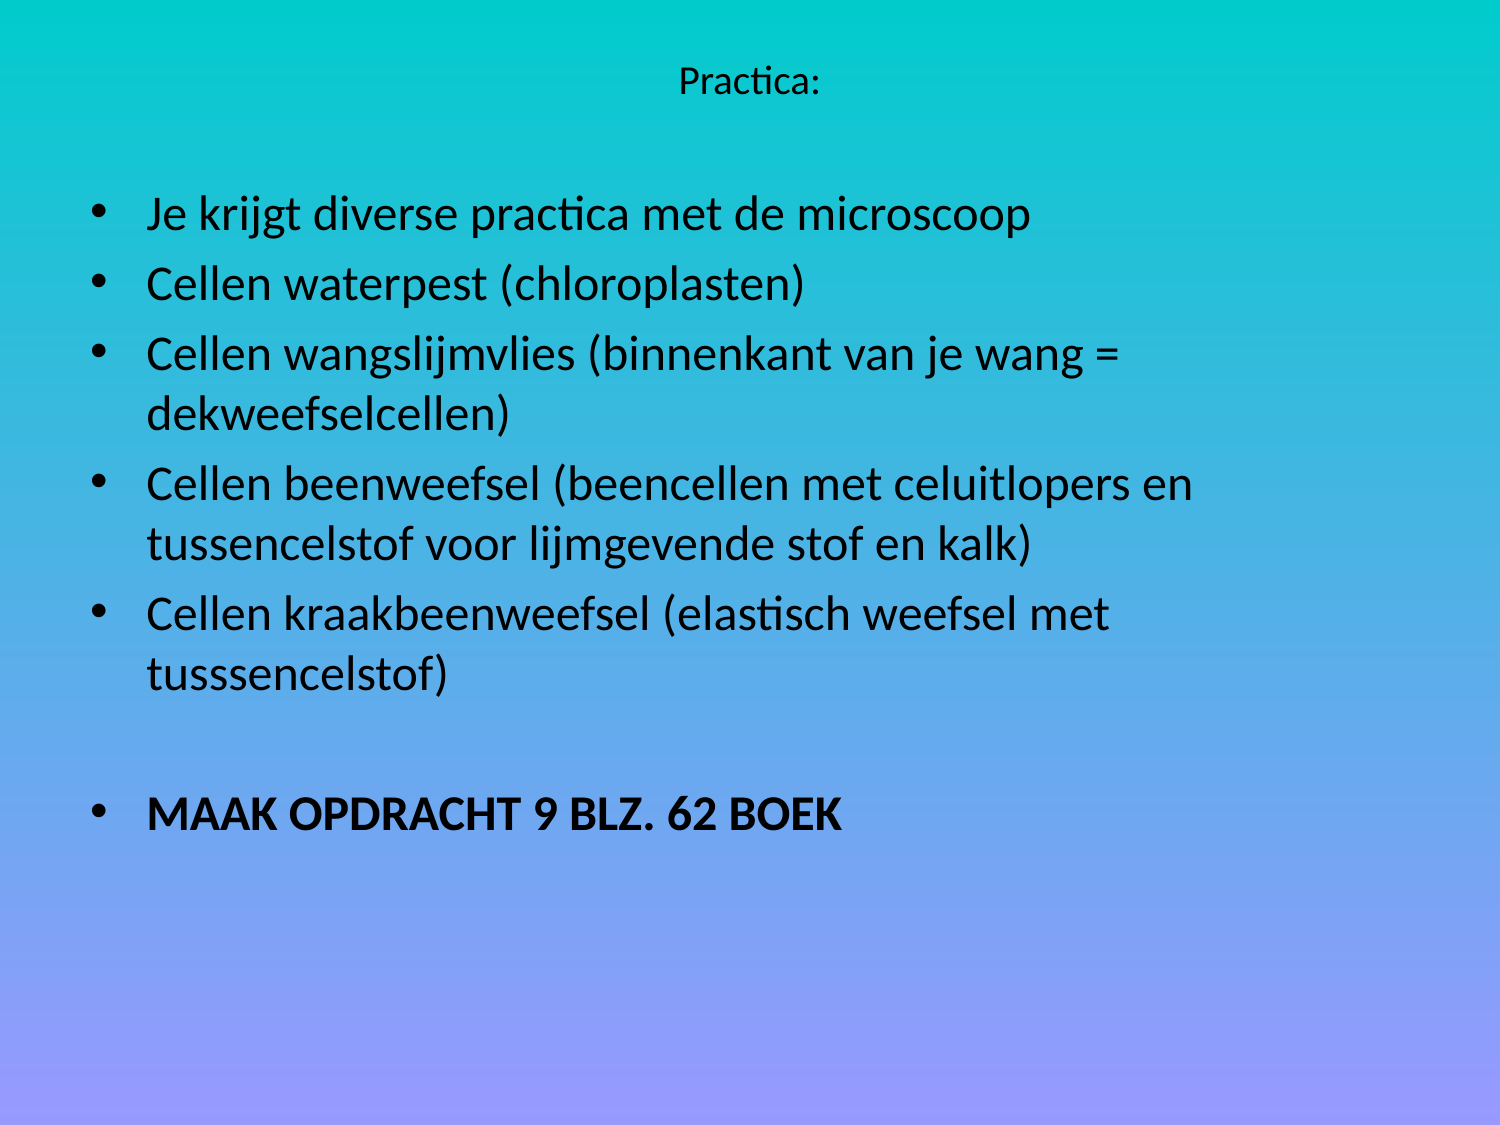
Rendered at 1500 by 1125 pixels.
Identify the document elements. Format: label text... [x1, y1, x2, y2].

title Practica: [75, 45, 1425, 161]
list Je krijgt diverse practica met de microscoop Cellen waterpest (chloroplasten) Cellen wangslijmvlies (binnenkant van je wang = dekweefselcellen) Cellen beenweefsel (beencellen met celuitlopers en tussencelstof voor lijmgevende stof en kalk) Cellen kraakbeenweefsel (elastisch weefsel met tusssencelstof) MAAK OPDRACHT 9 BLZ. 62 BOEK [75, 172, 1425, 1005]
